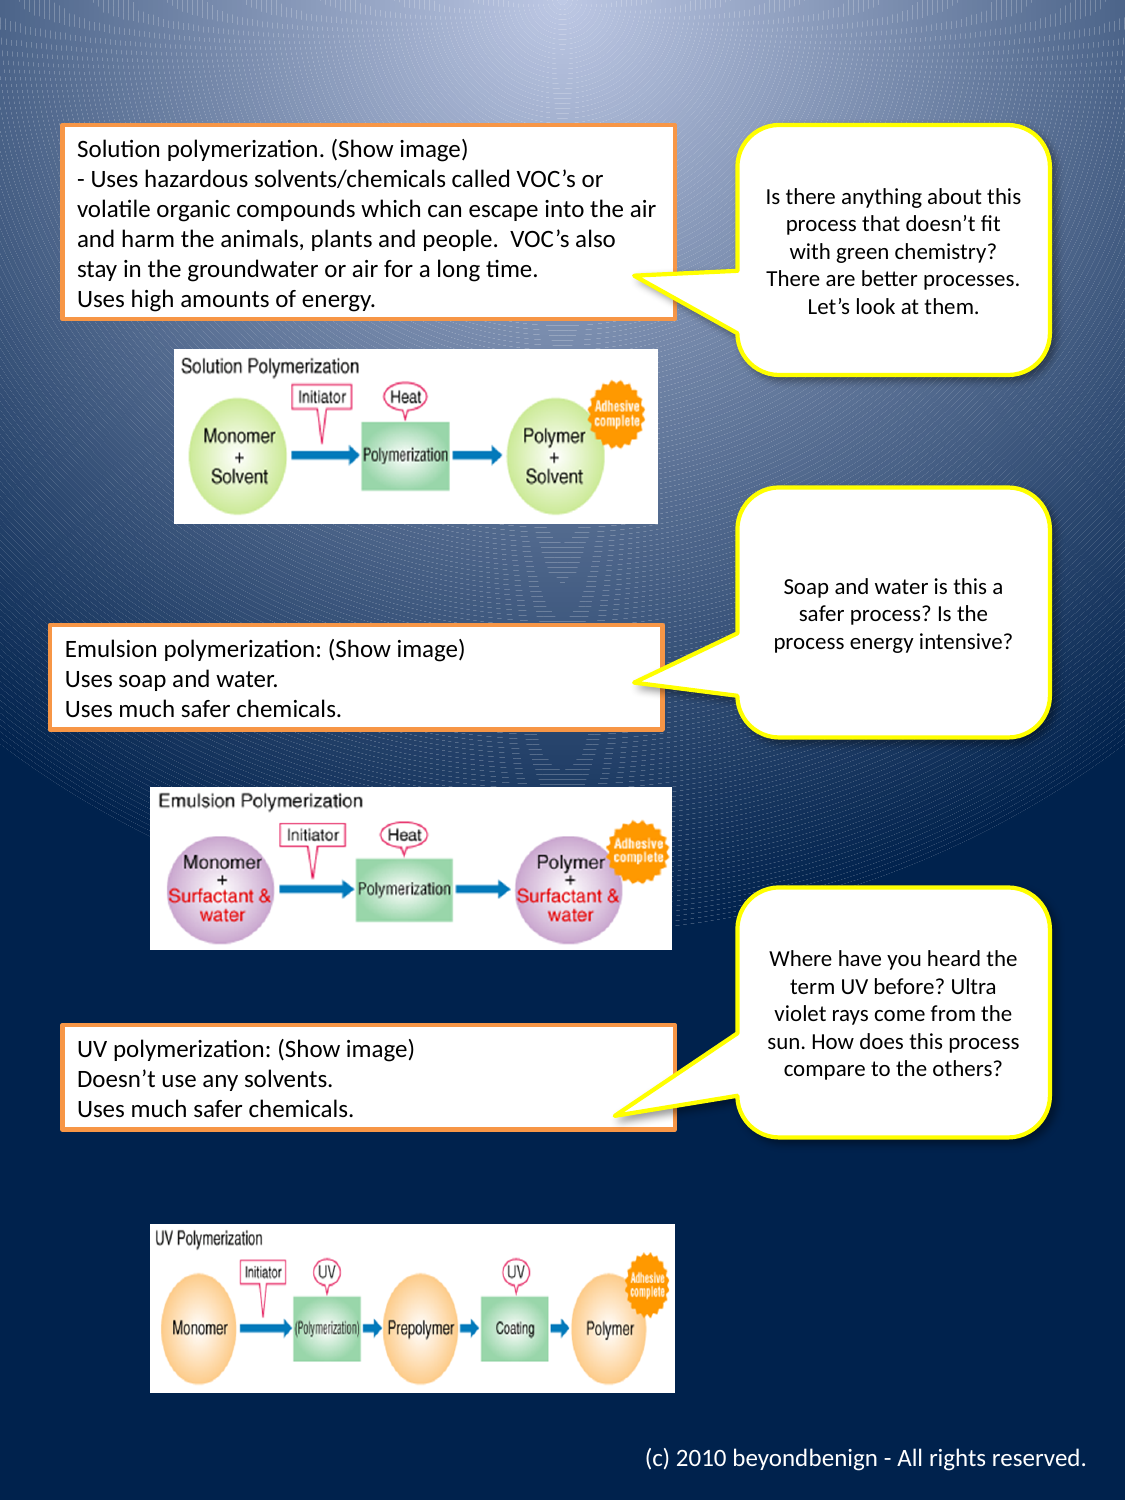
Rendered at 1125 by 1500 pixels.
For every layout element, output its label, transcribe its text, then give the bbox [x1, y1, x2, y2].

picture [174, 349, 658, 524]
text_box Where have you heard the term UV before? Ultra violet rays come from the sun. How does this process compare to the others? [612, 885, 1053, 1140]
picture [149, 1224, 676, 1393]
text_box Is there anything about this process that doesn’t fit with green chemistry? There are better processes. Let’s look at them. [632, 122, 1053, 378]
footer (c) 2010 beyondbenign - All rights reserved. [612, 1412, 1121, 1500]
picture [149, 787, 672, 951]
text_box Emulsion polymerization: (Show image) Uses soap and water. Uses much safer chemicals. [48, 623, 665, 732]
text_box UV polymerization: (Show image) Doesn’t use any solvents. Uses much safer chemicals. [60, 1023, 677, 1132]
text_box Soap and water is this a safer process? Is the process energy intensive? [632, 485, 1053, 740]
text_box Solution polymerization. (Show image) - Uses hazardous solvents/chemicals called VOC’s or volatile organic compounds which can escape into the air and harm the animals, plants and people. VOC’s also stay in the groundwater or air for a long time. Uses high amounts of energy. [60, 123, 677, 321]
